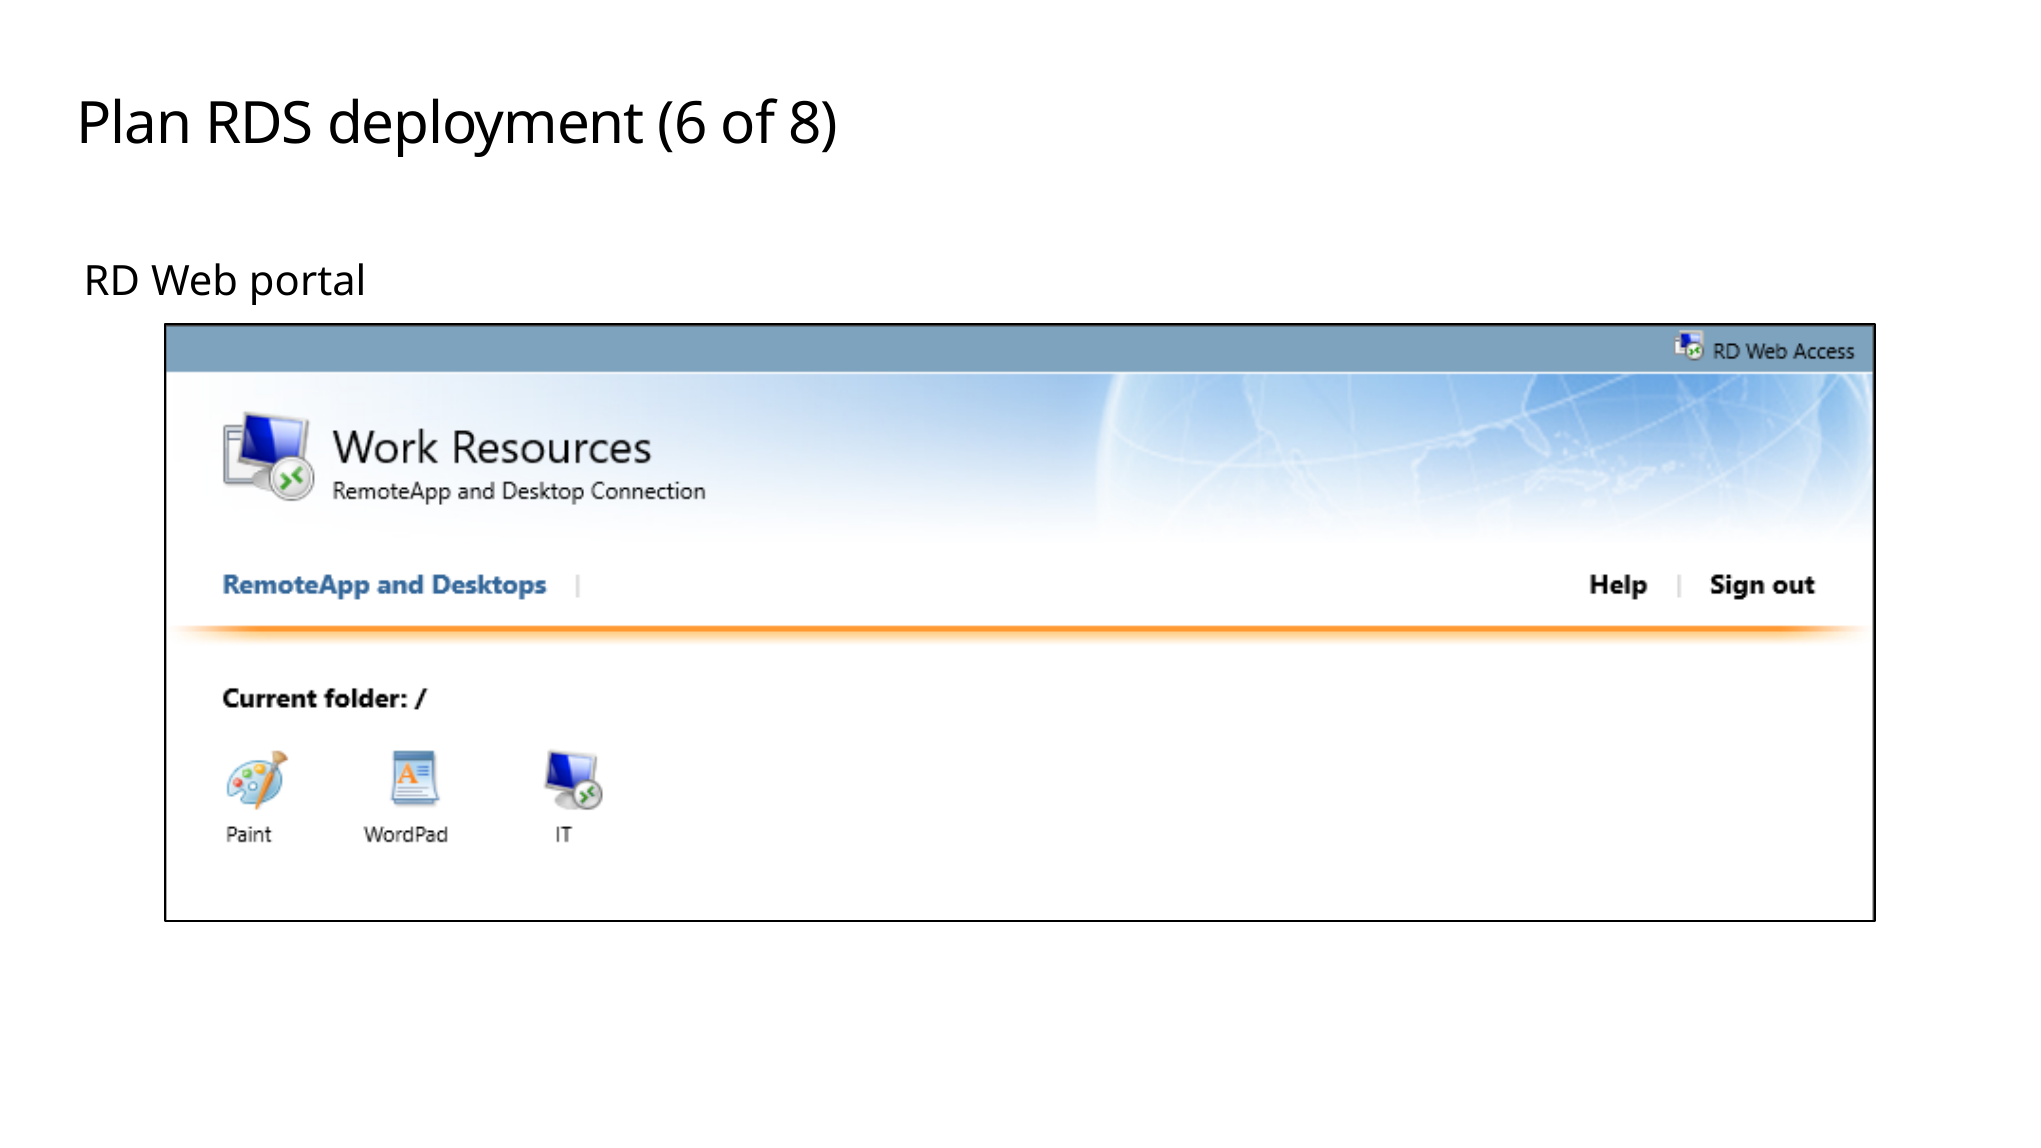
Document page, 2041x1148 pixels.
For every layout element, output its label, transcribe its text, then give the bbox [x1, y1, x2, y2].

picture [165, 324, 1875, 921]
text_box RD Web portal [53, 173, 706, 329]
title Plan RDS deployment (6 of 8) [76, 93, 1968, 161]
